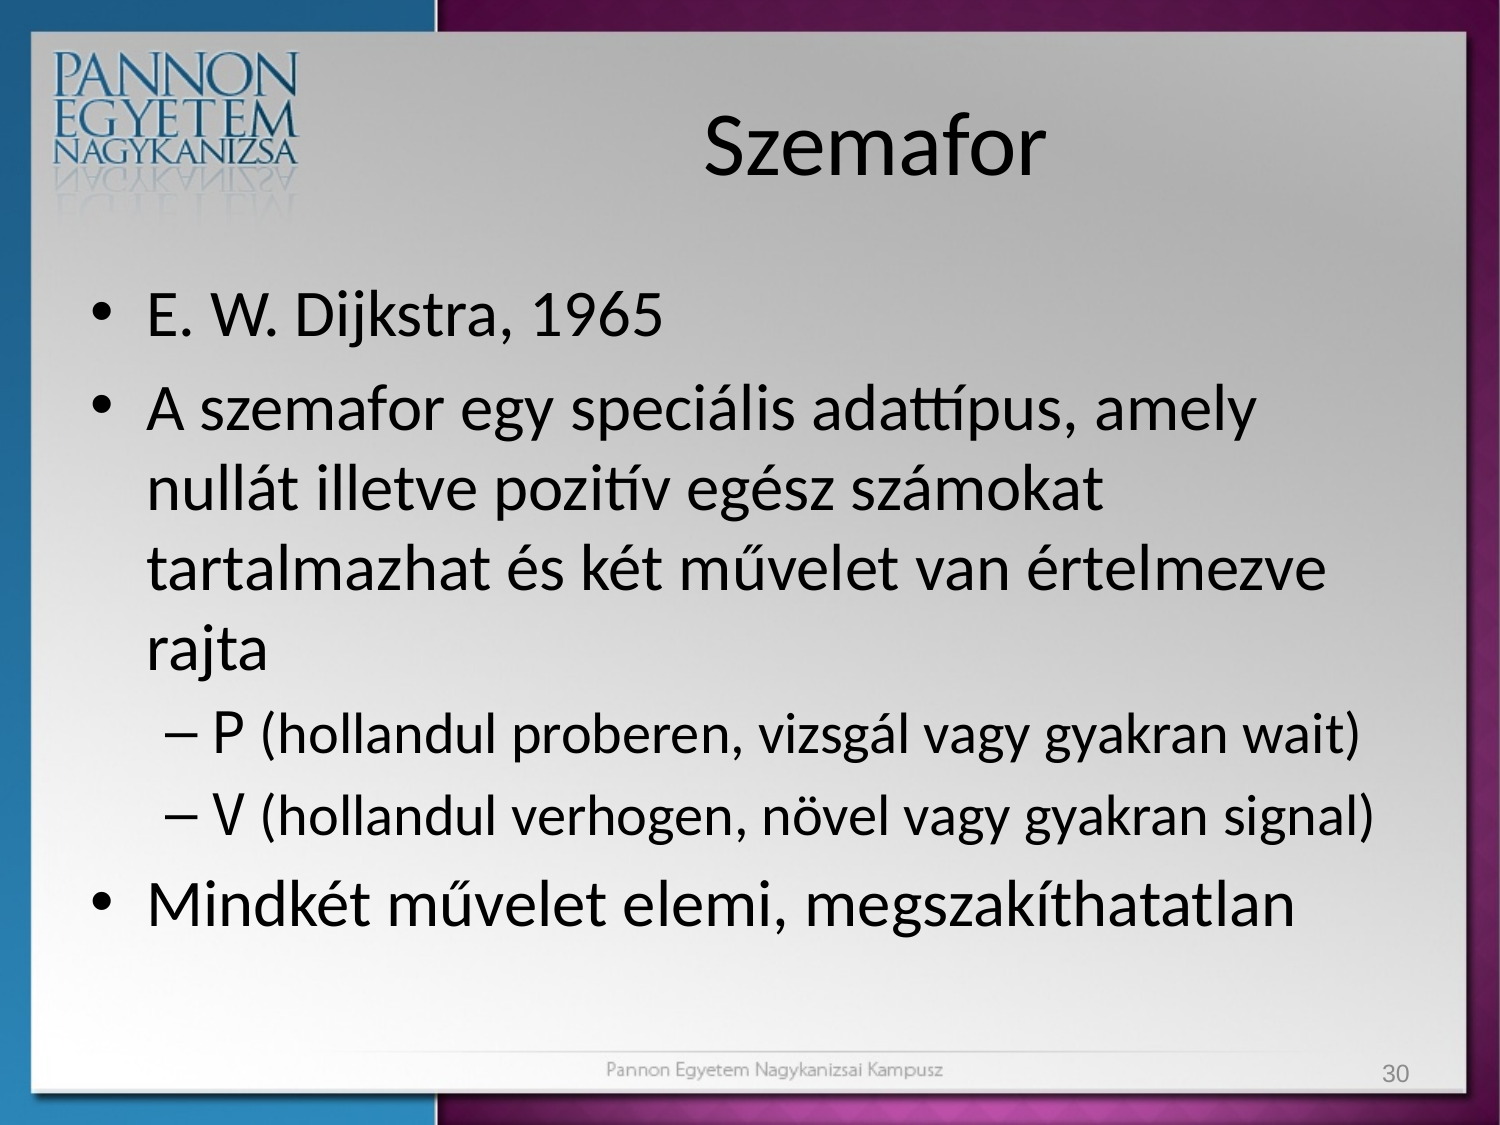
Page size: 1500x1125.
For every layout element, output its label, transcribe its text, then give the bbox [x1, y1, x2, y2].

list E. W. Dijkstra, 1965 A szemafor egy speciális adattípus, amely nullát illetve pozitív egész számokat tartalmazhat és két művelet van értelmezve rajta P (hollandul proberen, vizsgál vagy gyakran wait) V (hollandul verhogen, növel vagy gyakran signal) Mindkét művelet elemi, megszakíthatatlan [75, 262, 1425, 1038]
title Szemafor [328, 45, 1425, 233]
slide_number 30 [1074, 1042, 1425, 1103]
picture [0, 0, 1500, 1125]
